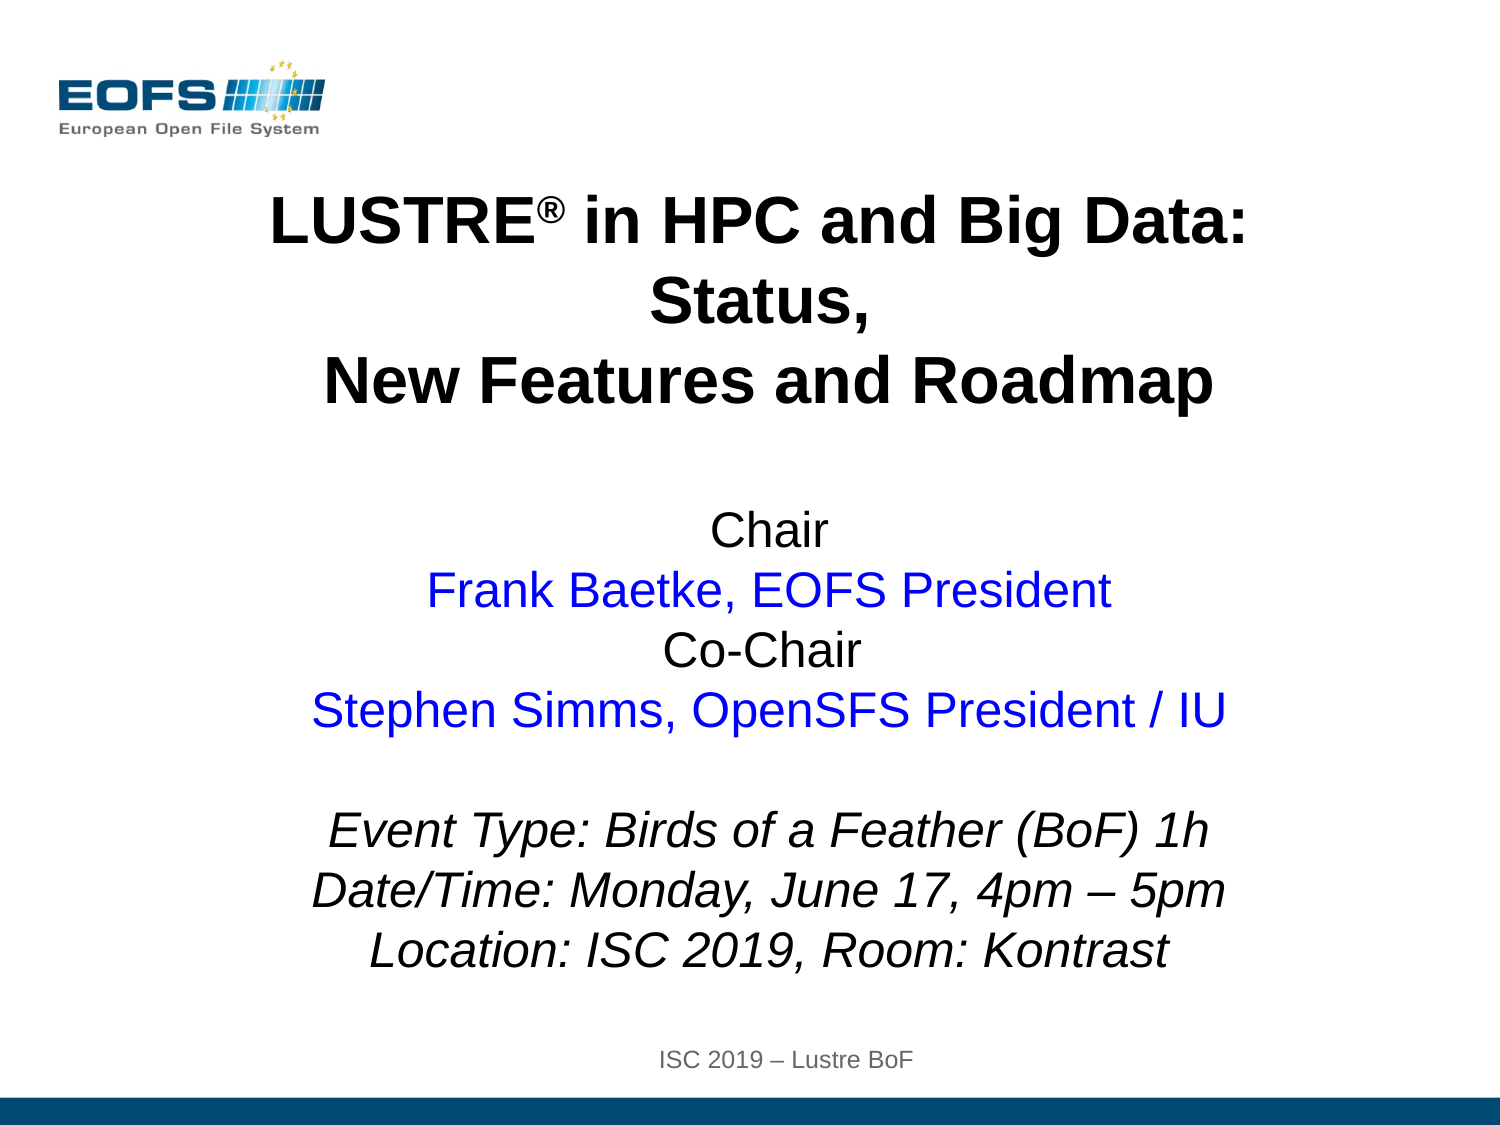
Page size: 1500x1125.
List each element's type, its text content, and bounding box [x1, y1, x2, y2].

text_box ISC 2019 – Lustre BoF [290, 1046, 1283, 1088]
title LUSTRE® in HPC and Big Data: Status, New Features and Roadmap Chair Frank Baetke, EOFS President Co-Chair Stephen Simms, OpenSFS President / IU Event Type: Birds of a Feather (BoF) 1h Date/Time: Monday, June 17, 4pm – 5pm Location: ISC 2019, Room: Kontrast [94, 375, 1445, 960]
picture [59, 59, 325, 137]
